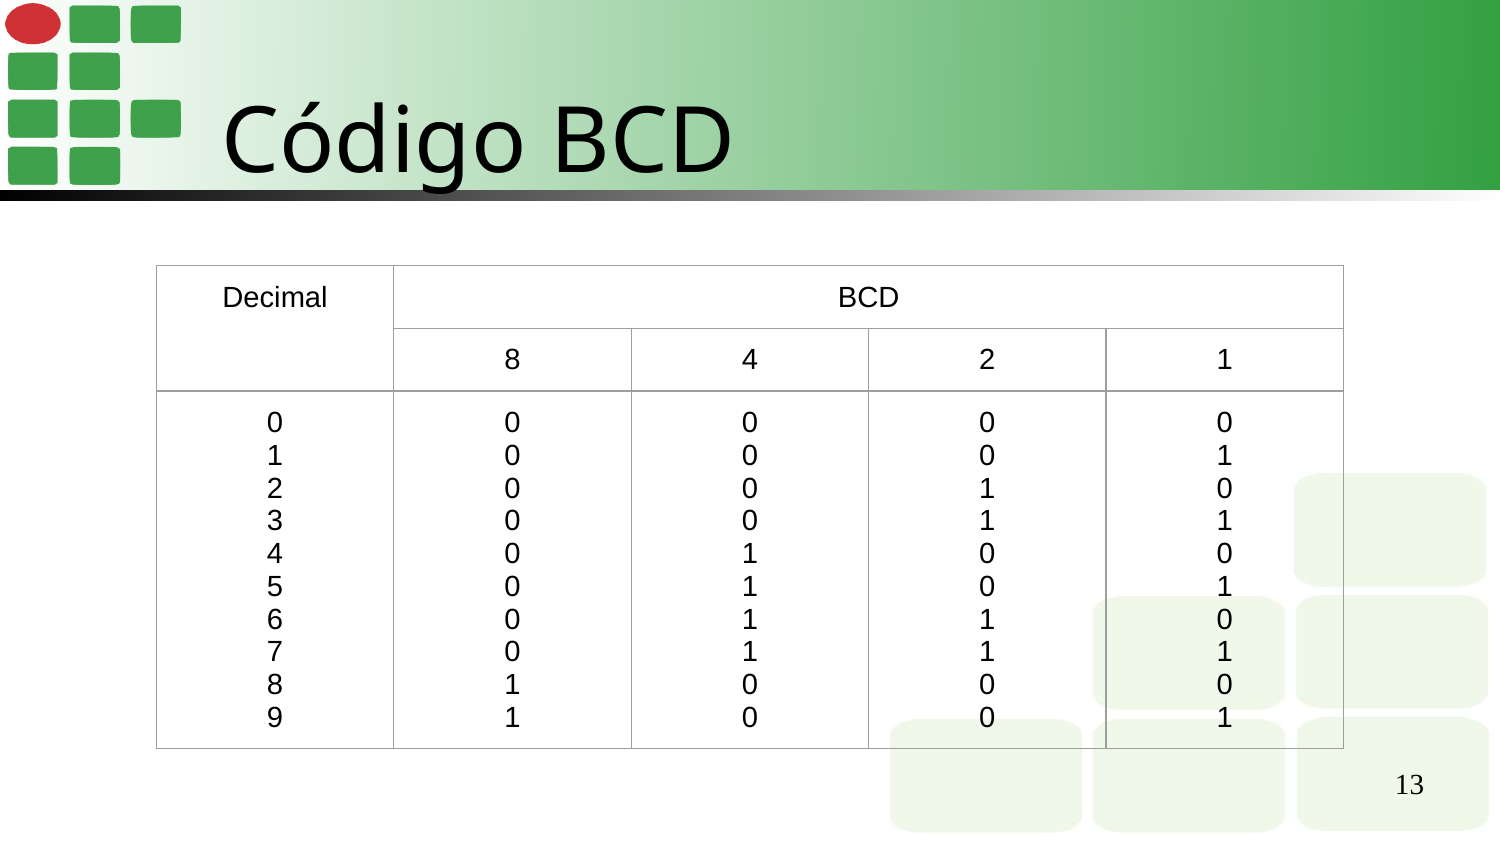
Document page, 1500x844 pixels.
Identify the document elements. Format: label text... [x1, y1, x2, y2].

picture [803, 441, 1495, 835]
table_cell 2 [869, 329, 1105, 390]
table_header Decimal [157, 266, 393, 390]
slide_number ‹#› [1368, 768, 1425, 827]
table_header BCD [394, 266, 1343, 328]
table_cell 1 [1107, 329, 1343, 390]
picture [5, 3, 181, 185]
table_cell 0 0 0 0 0 0 0 0 1 1 [394, 392, 631, 748]
table_cell 0 0 1 1 0 0 1 1 0 0 [869, 392, 1105, 748]
table_cell 0 0 0 0 1 1 1 1 0 0 [632, 392, 868, 748]
text_box Código BCD [206, 26, 1468, 207]
table_cell 0 1 0 1 0 1 0 1 0 1 [1107, 392, 1343, 748]
table_cell 8 [394, 329, 631, 390]
table_cell 4 [632, 329, 868, 390]
table_cell 0 1 2 3 4 5 6 7 8 9 [157, 392, 393, 748]
